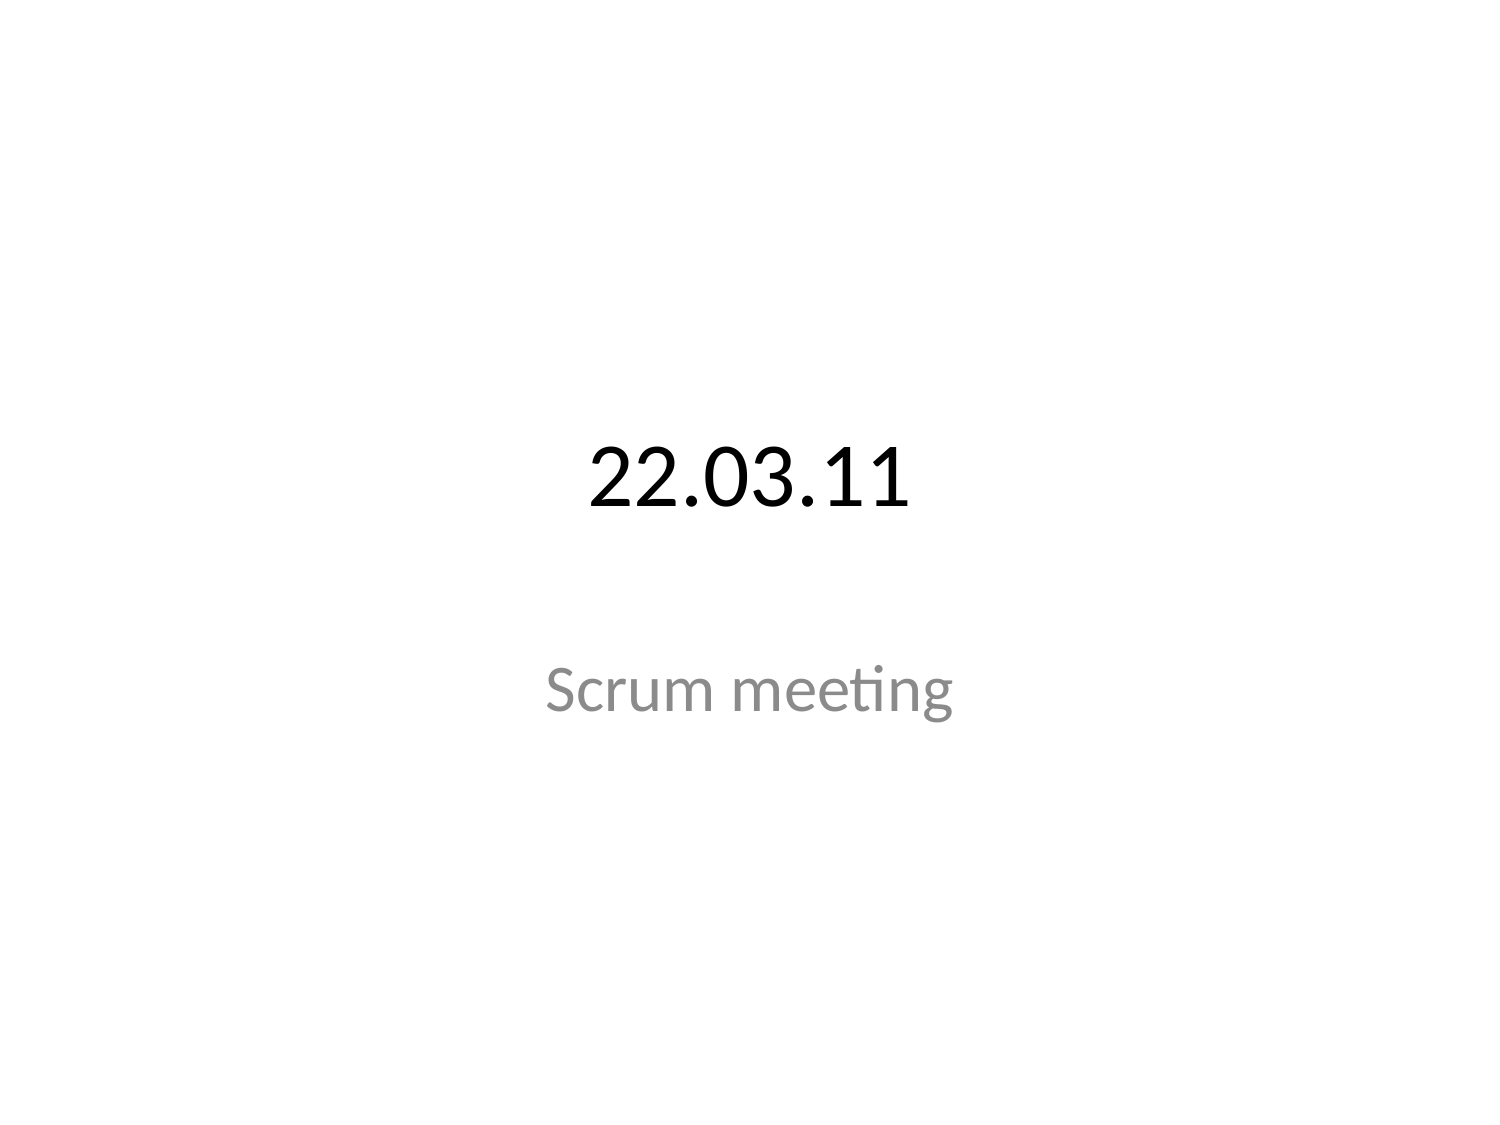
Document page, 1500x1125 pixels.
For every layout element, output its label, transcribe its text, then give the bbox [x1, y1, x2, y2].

subtitle Scrum meeting [225, 637, 1275, 925]
title 22.03.11 [112, 349, 1388, 591]
